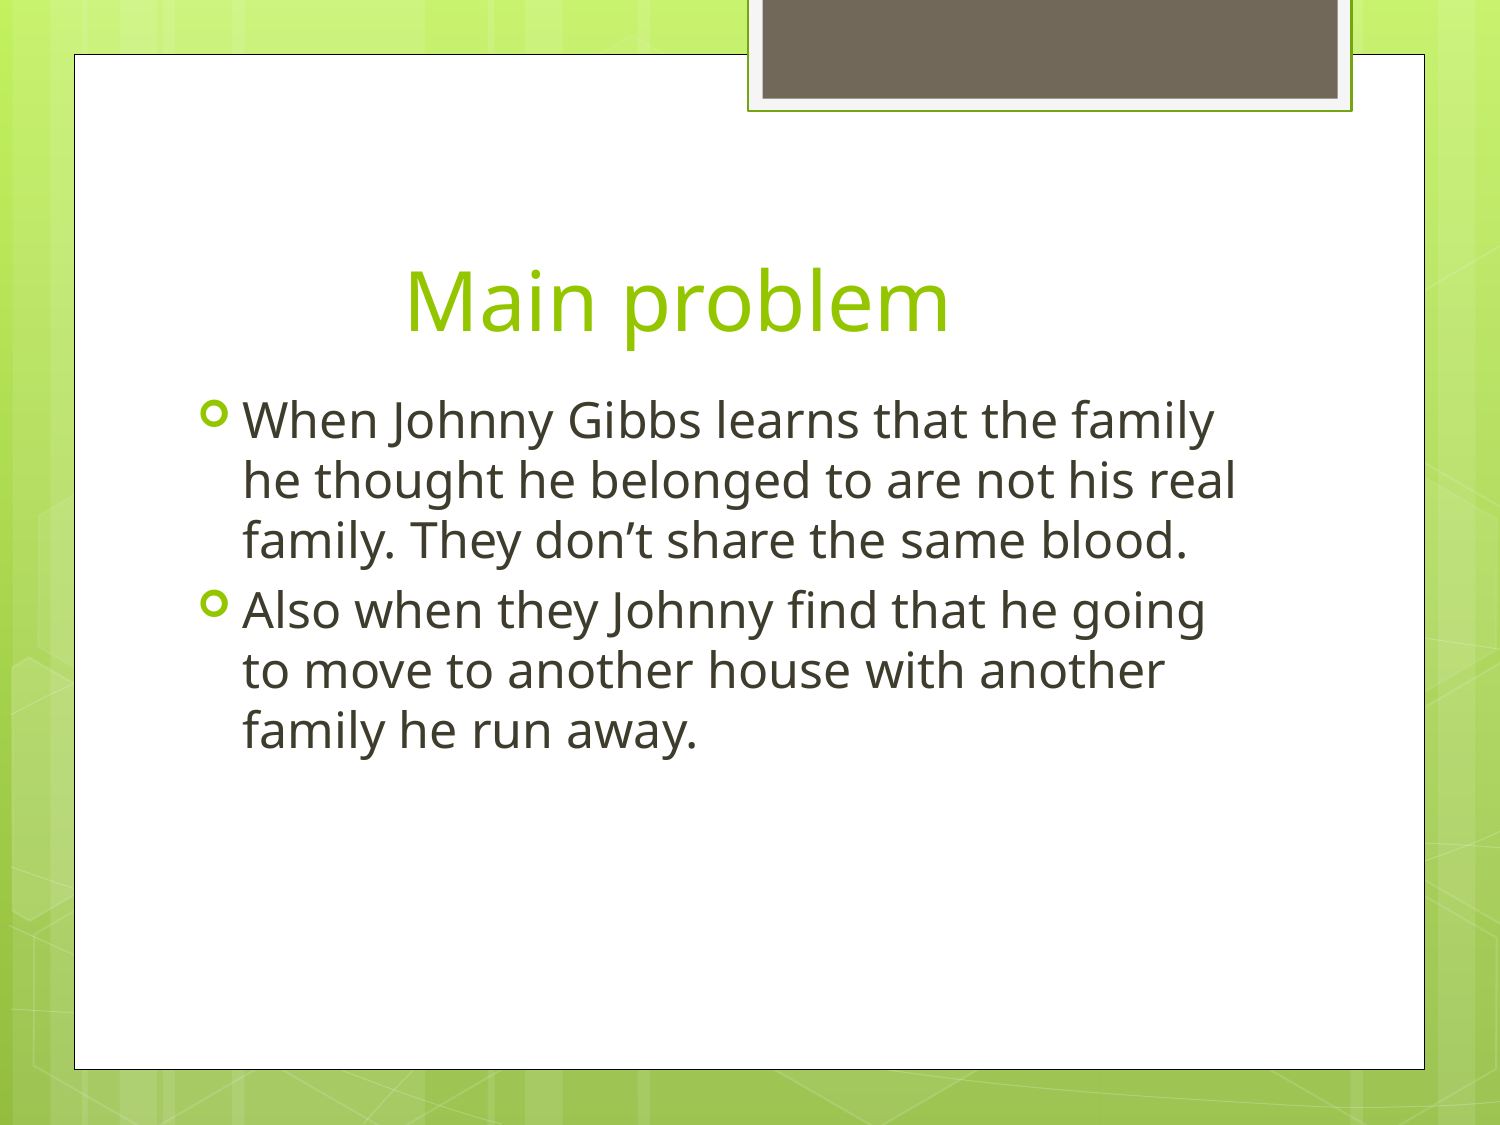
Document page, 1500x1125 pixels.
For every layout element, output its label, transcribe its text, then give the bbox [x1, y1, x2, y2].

title Main problem [171, 168, 1324, 357]
list When Johnny Gibbs learns that the family he thought he belonged to are not his real family. They don’t share the same blood. Also when they Johnny find that he going to move to another house with another family he run away. [171, 381, 1283, 957]
